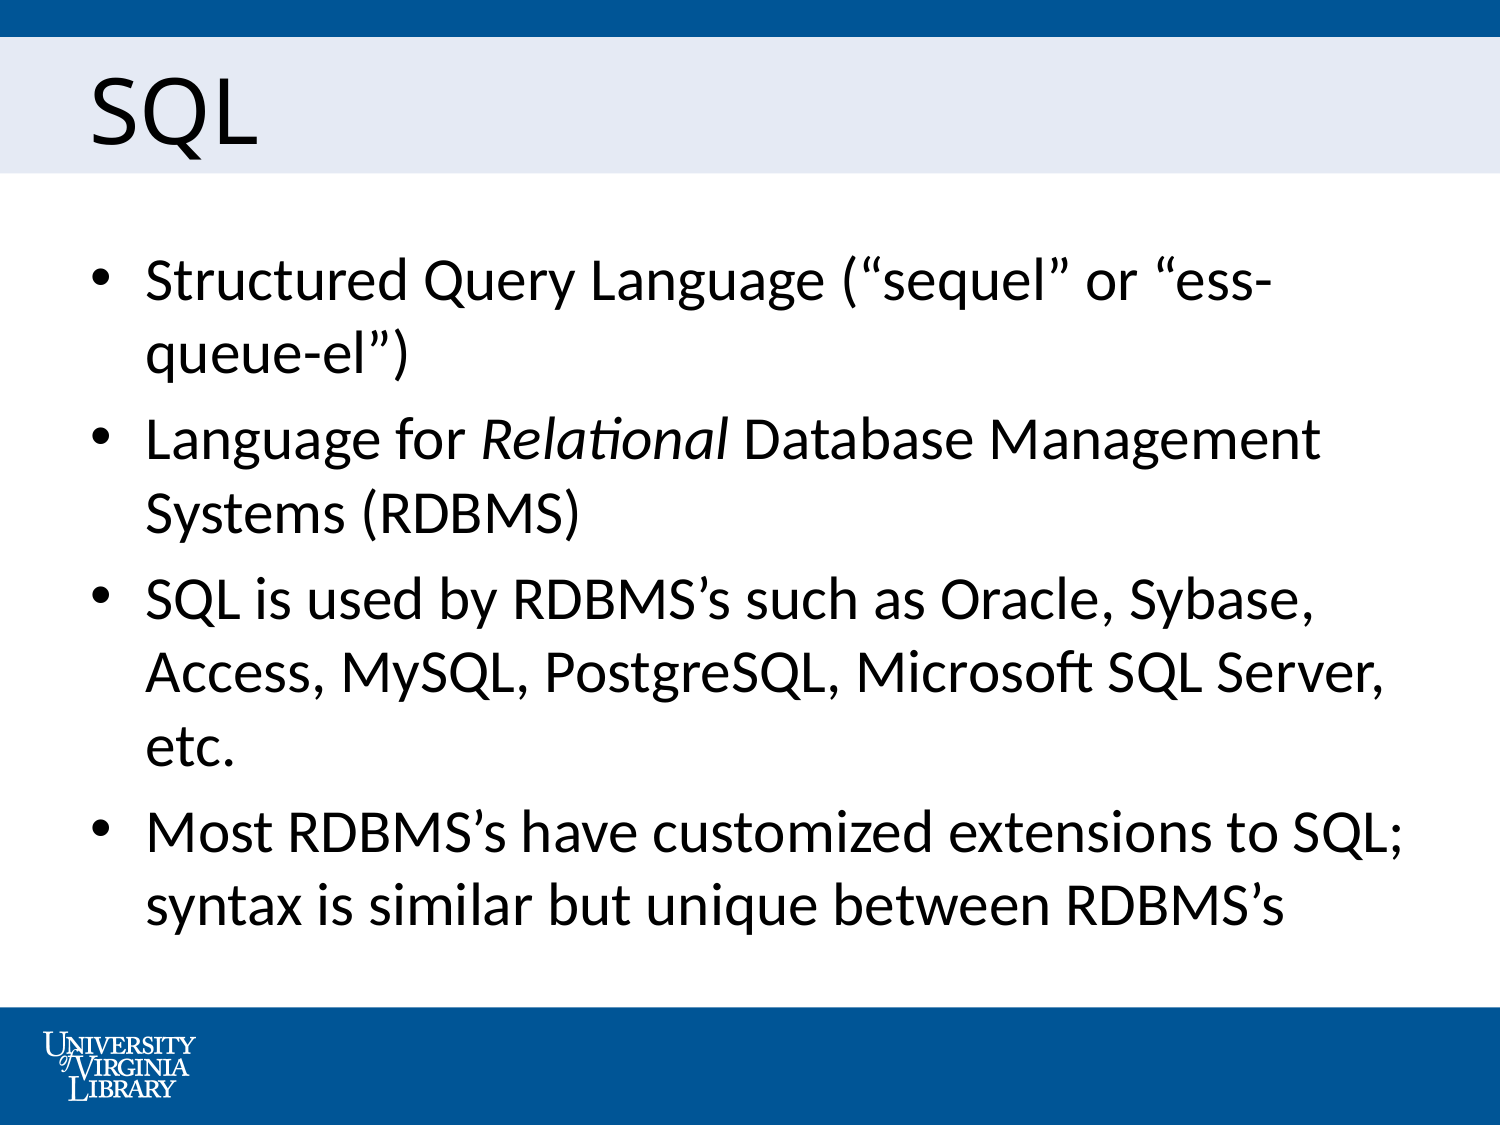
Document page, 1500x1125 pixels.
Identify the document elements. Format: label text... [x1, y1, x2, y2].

list Structured Query Language (“sequel” or “ess-queue-el”) Language for Relational Database Management Systems (RDBMS) SQL is used by RDBMS’s such as Oracle, Sybase, Access, MySQL, PostgreSQL, Microsoft SQL Server, etc. Most RDBMS’s have customized extensions to SQL; syntax is similar but unique between RDBMS’s [75, 231, 1425, 974]
picture [0, 0, 1500, 1125]
title SQL [75, 45, 1425, 175]
